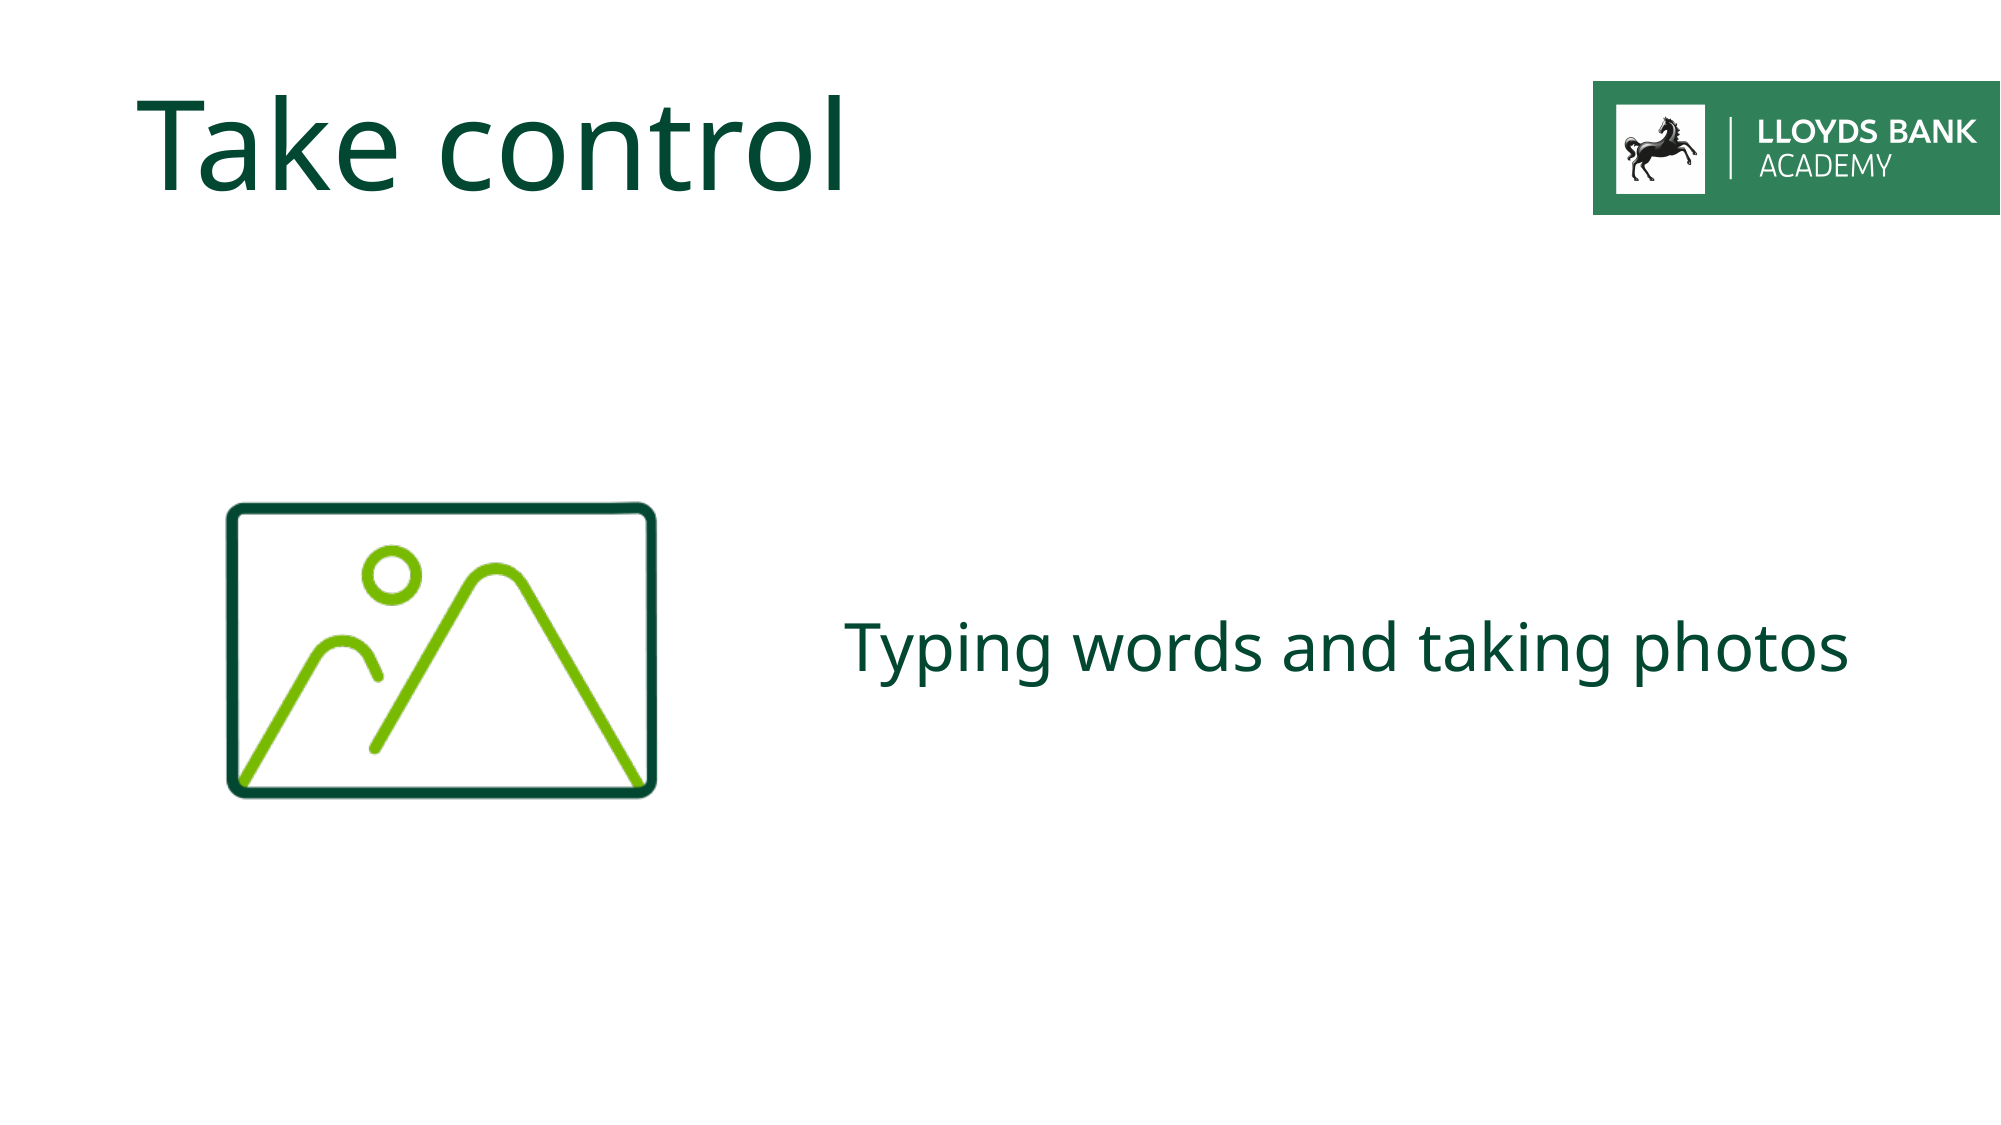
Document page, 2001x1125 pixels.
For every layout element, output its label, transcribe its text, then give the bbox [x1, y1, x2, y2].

list Typing words and taking photos [830, 328, 1879, 972]
picture [1593, 81, 2000, 215]
picture [121, 328, 763, 972]
list Take control [121, 75, 1579, 221]
